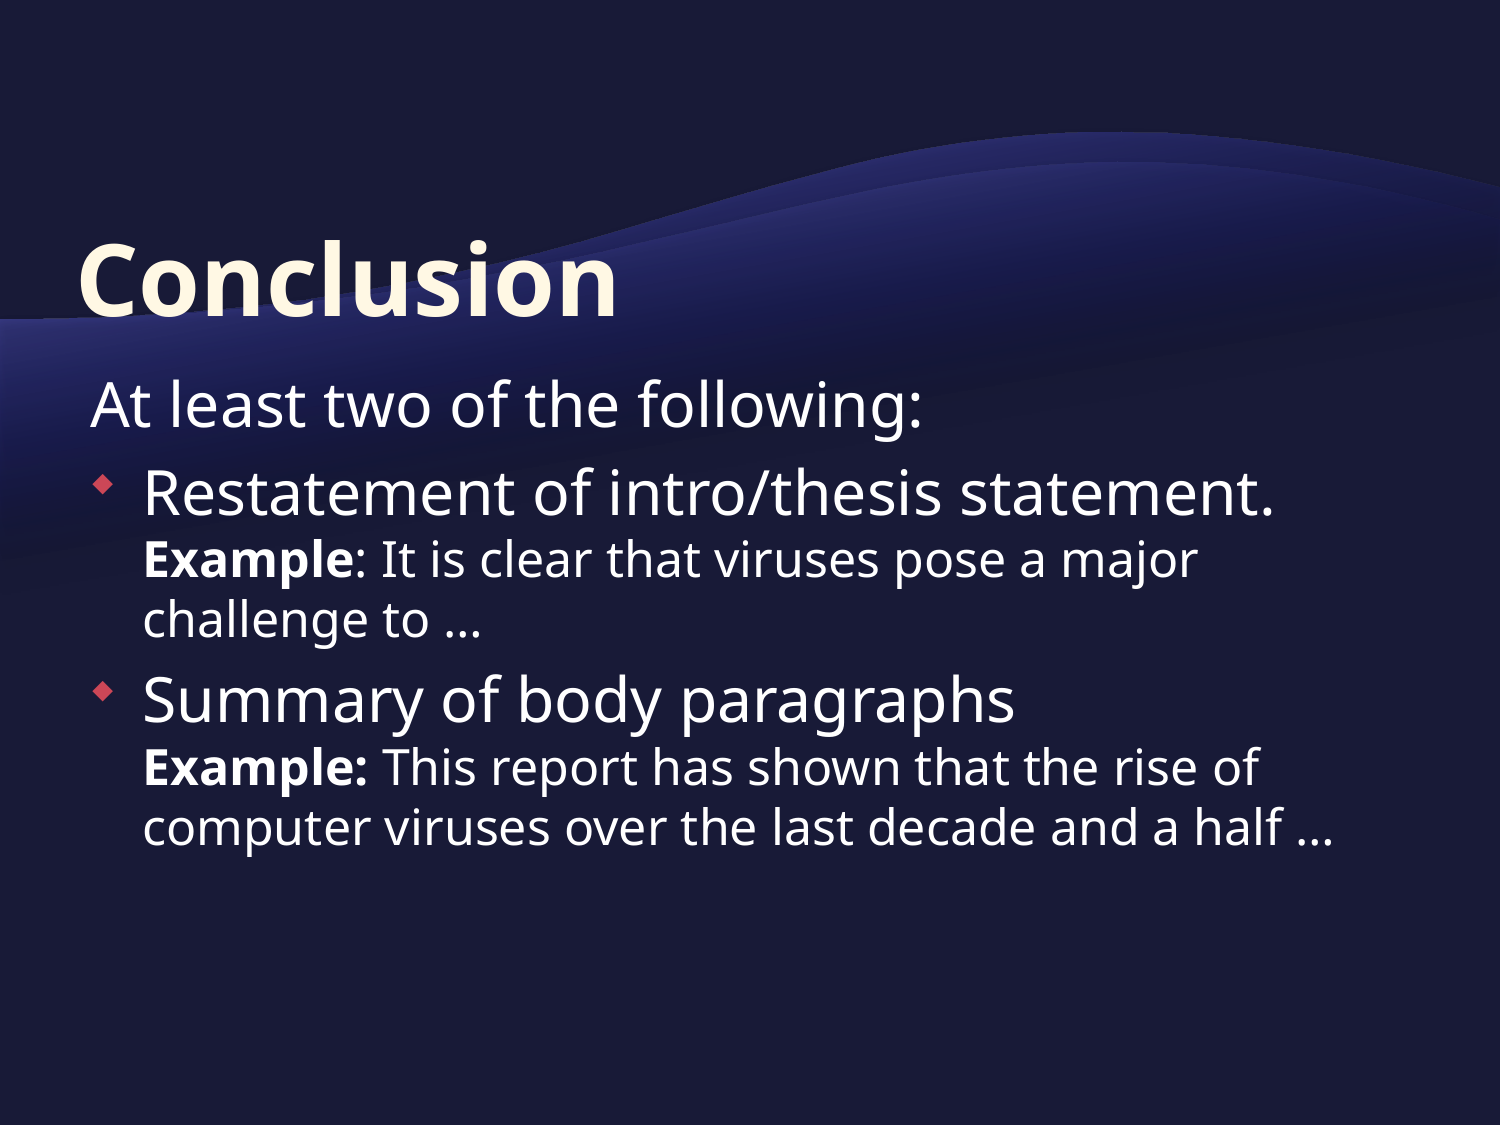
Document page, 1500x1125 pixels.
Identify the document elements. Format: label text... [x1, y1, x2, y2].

list At least two of the following: Restatement of intro/thesis statement. Example: It is clear that viruses pose a major challenge to … Summary of body paragraphs Example: This report has shown that the rise of computer viruses over the last decade and a half … [75, 357, 1425, 1033]
title Conclusion [75, 87, 1425, 338]
